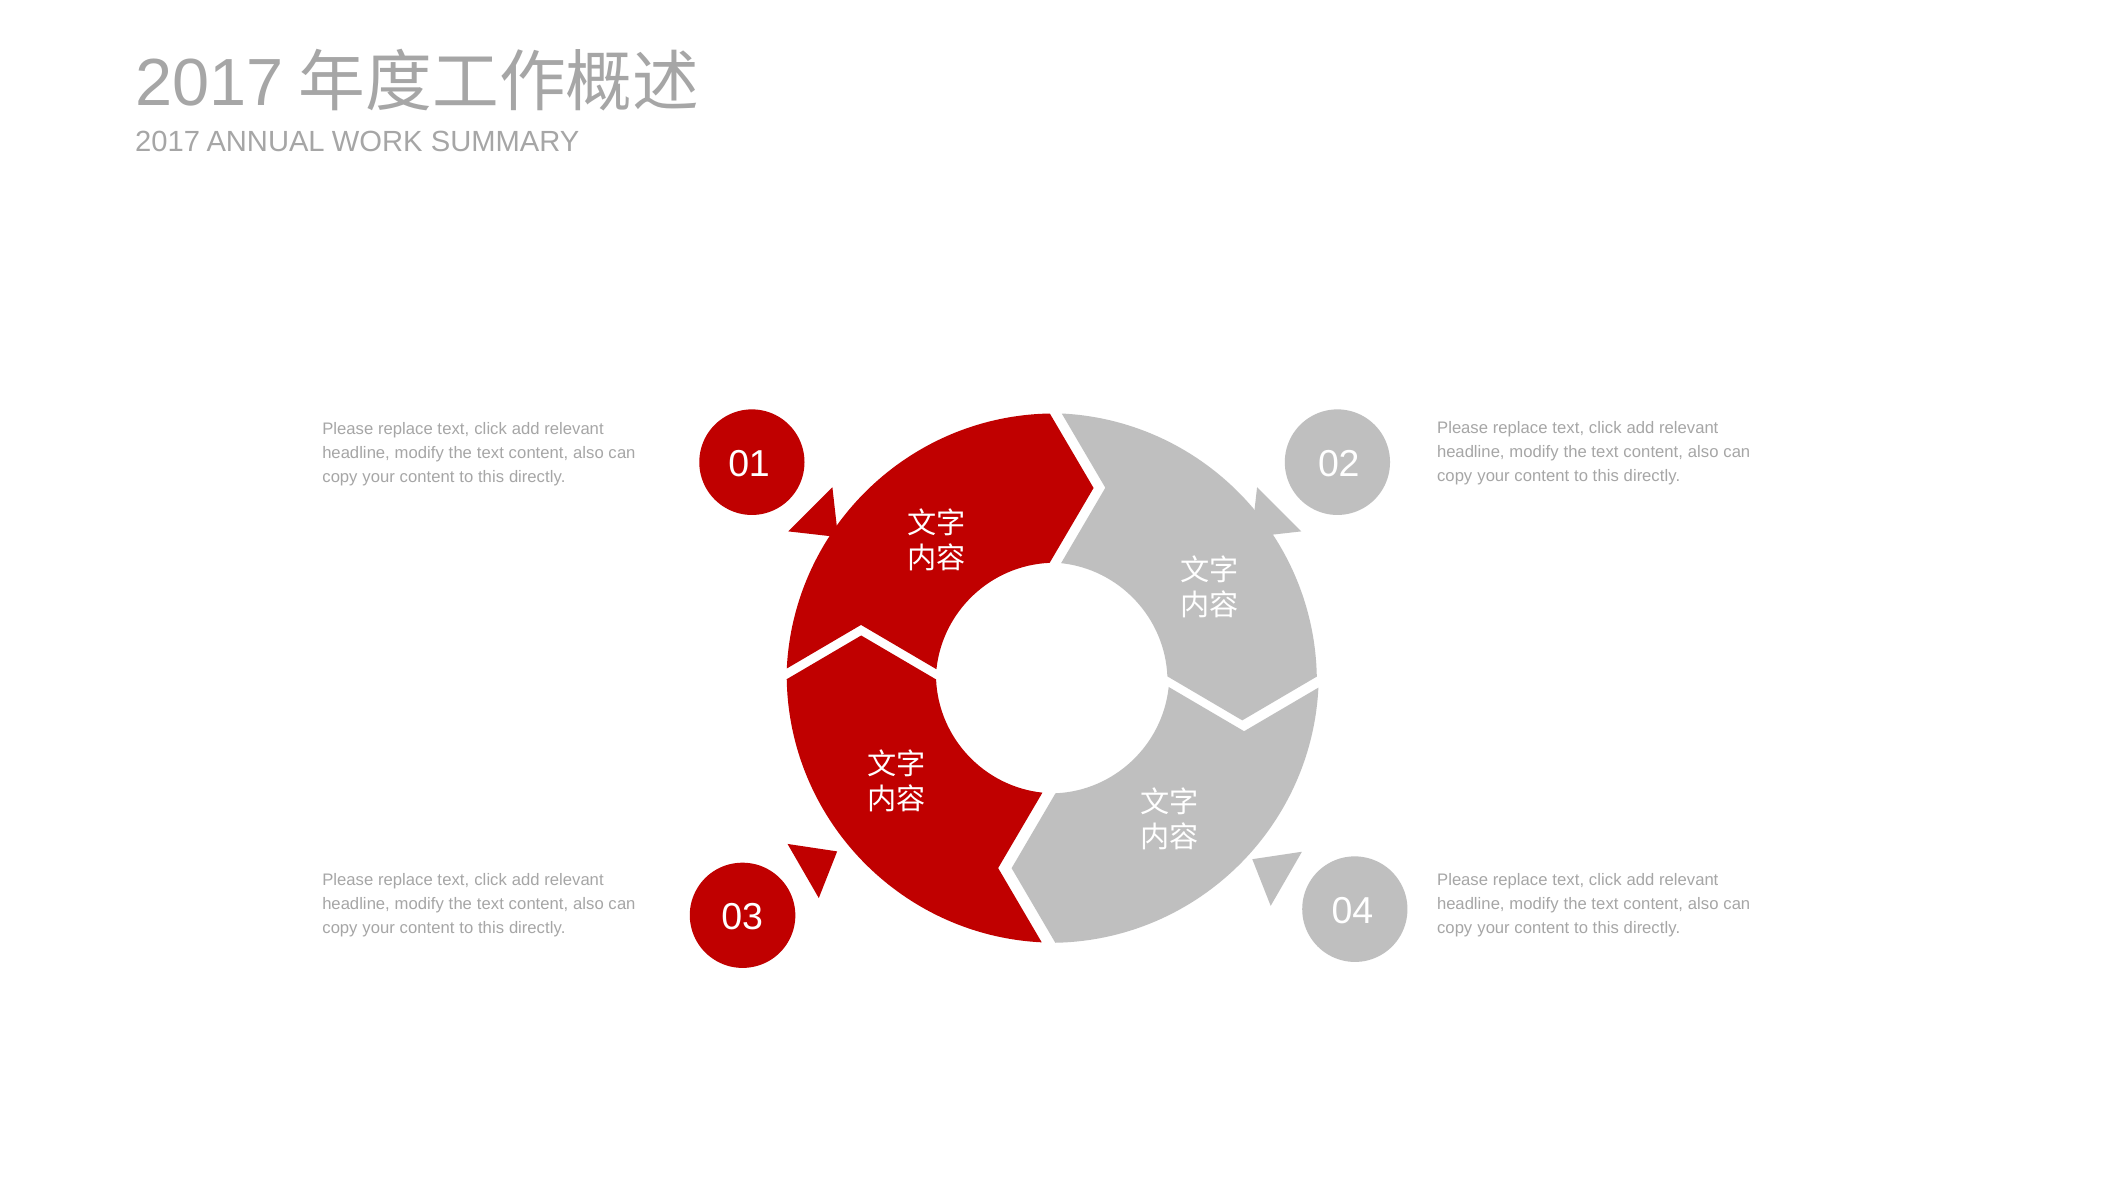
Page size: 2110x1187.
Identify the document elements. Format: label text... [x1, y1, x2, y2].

text_box 2017 ANNUAL WORK SUMMARY [135, 122, 596, 158]
text_box 文字内容 [1167, 530, 1252, 643]
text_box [684, 827, 841, 961]
text_box 文字内容 [895, 483, 979, 595]
text_box [1011, 686, 1319, 943]
text_box [1061, 413, 1317, 721]
text_box 文字内容 [855, 724, 939, 836]
text_box Please replace text, click add relevant headline, modify the text content, also can copy your content to this directly. [1437, 413, 1782, 485]
text_box 文字内容 [1127, 762, 1212, 875]
text_box [786, 635, 1043, 943]
text_box Please replace text, click add relevant headline, modify the text content, also can copy your content to this directly. [1437, 865, 1782, 937]
text_box [786, 413, 1094, 670]
text_box 2017年度工作概述 [135, 38, 783, 119]
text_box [1234, 409, 1391, 543]
text_box Please replace text, click add relevant headline, modify the text content, also can copy your content to this directly. [322, 865, 660, 937]
text_box Please replace text, click add relevant headline, modify the text content, also can copy your content to this directly. [322, 414, 660, 486]
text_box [699, 409, 856, 543]
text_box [1248, 835, 1405, 969]
